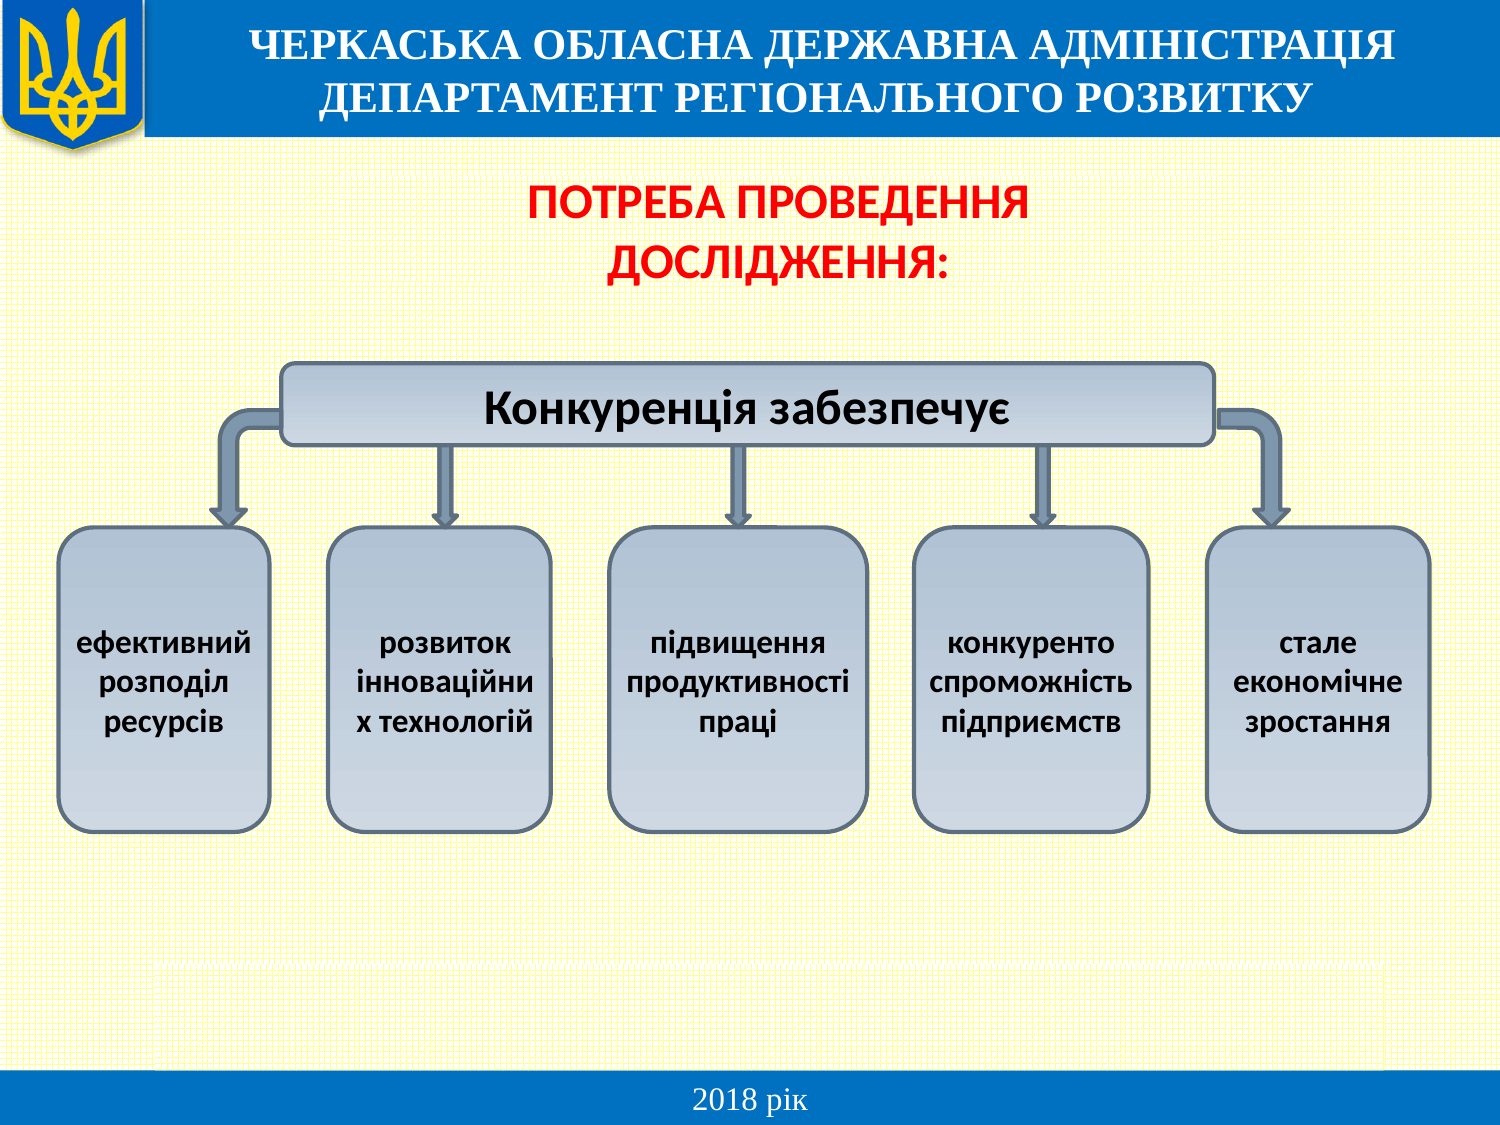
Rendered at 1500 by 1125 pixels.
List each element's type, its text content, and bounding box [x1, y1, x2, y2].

picture [0, 0, 145, 151]
title ЧЕРКАСЬКА ОБЛАСНА ДЕРЖАВНА АДМІНІСТРАЦІЯ ДЕПАРТАМЕНТ РЕГІОНАЛЬНОГО РОЗВИТКУ [151, 0, 1500, 138]
text_box [431, 443, 459, 530]
text_box підвищення продуктивності праці [607, 525, 870, 835]
text_box ефективний розподіл ресурсів [56, 525, 272, 835]
text_box [374, 448, 439, 525]
list 2018 рік [0, 1070, 1500, 1125]
text_box [452, 448, 731, 703]
text_box стале економічне зростання [1204, 525, 1432, 835]
text_box [1216, 407, 1291, 530]
text_box розвиток інноваційних технологій [325, 525, 553, 835]
text_box [374, 237, 1125, 361]
text_box [155, 964, 1384, 1071]
text_box [1050, 448, 1125, 528]
text_box [745, 448, 1036, 703]
text_box [724, 443, 752, 530]
text_box [209, 408, 284, 530]
text_box ПОТРЕБА ПРОВЕДЕННЯ ДОСЛІДЖЕННЯ: [339, 175, 1219, 282]
text_box Конкуренція забезпечує [279, 361, 1217, 448]
text_box [1029, 443, 1057, 530]
text_box конкуренто спроможність підприємств [911, 525, 1151, 835]
